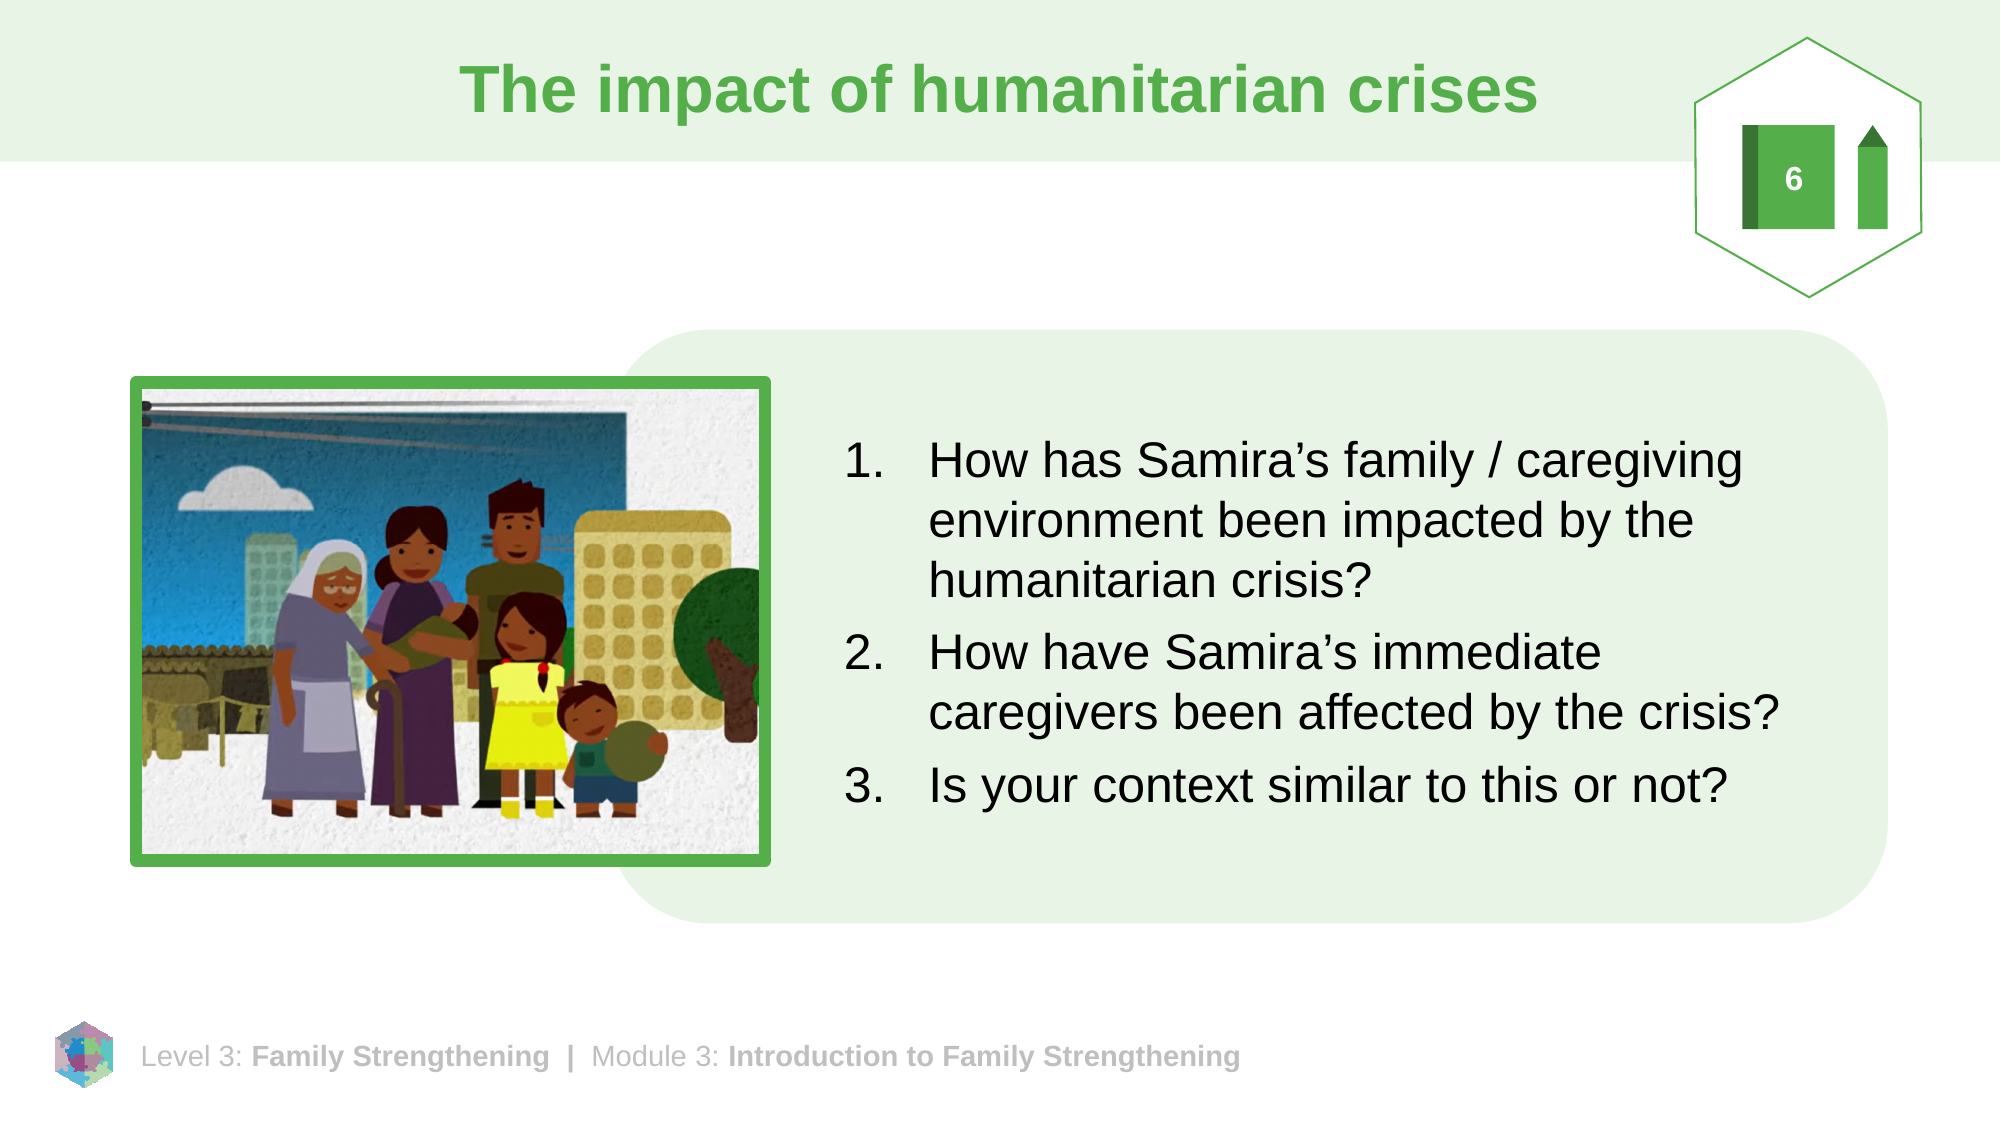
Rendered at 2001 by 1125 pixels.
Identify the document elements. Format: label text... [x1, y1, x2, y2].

text_box How has Samira’s family / caregiving environment been impacted by the humanitarian crisis? How have Samira’s immediate caregivers been affected by the crisis? Is your context similar to this or not? [829, 419, 1809, 820]
text_box [617, 328, 1889, 925]
title The impact of humanitarian crises [0, 19, 2000, 163]
picture [55, 1021, 113, 1088]
picture [142, 388, 759, 855]
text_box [1677, 55, 1939, 280]
